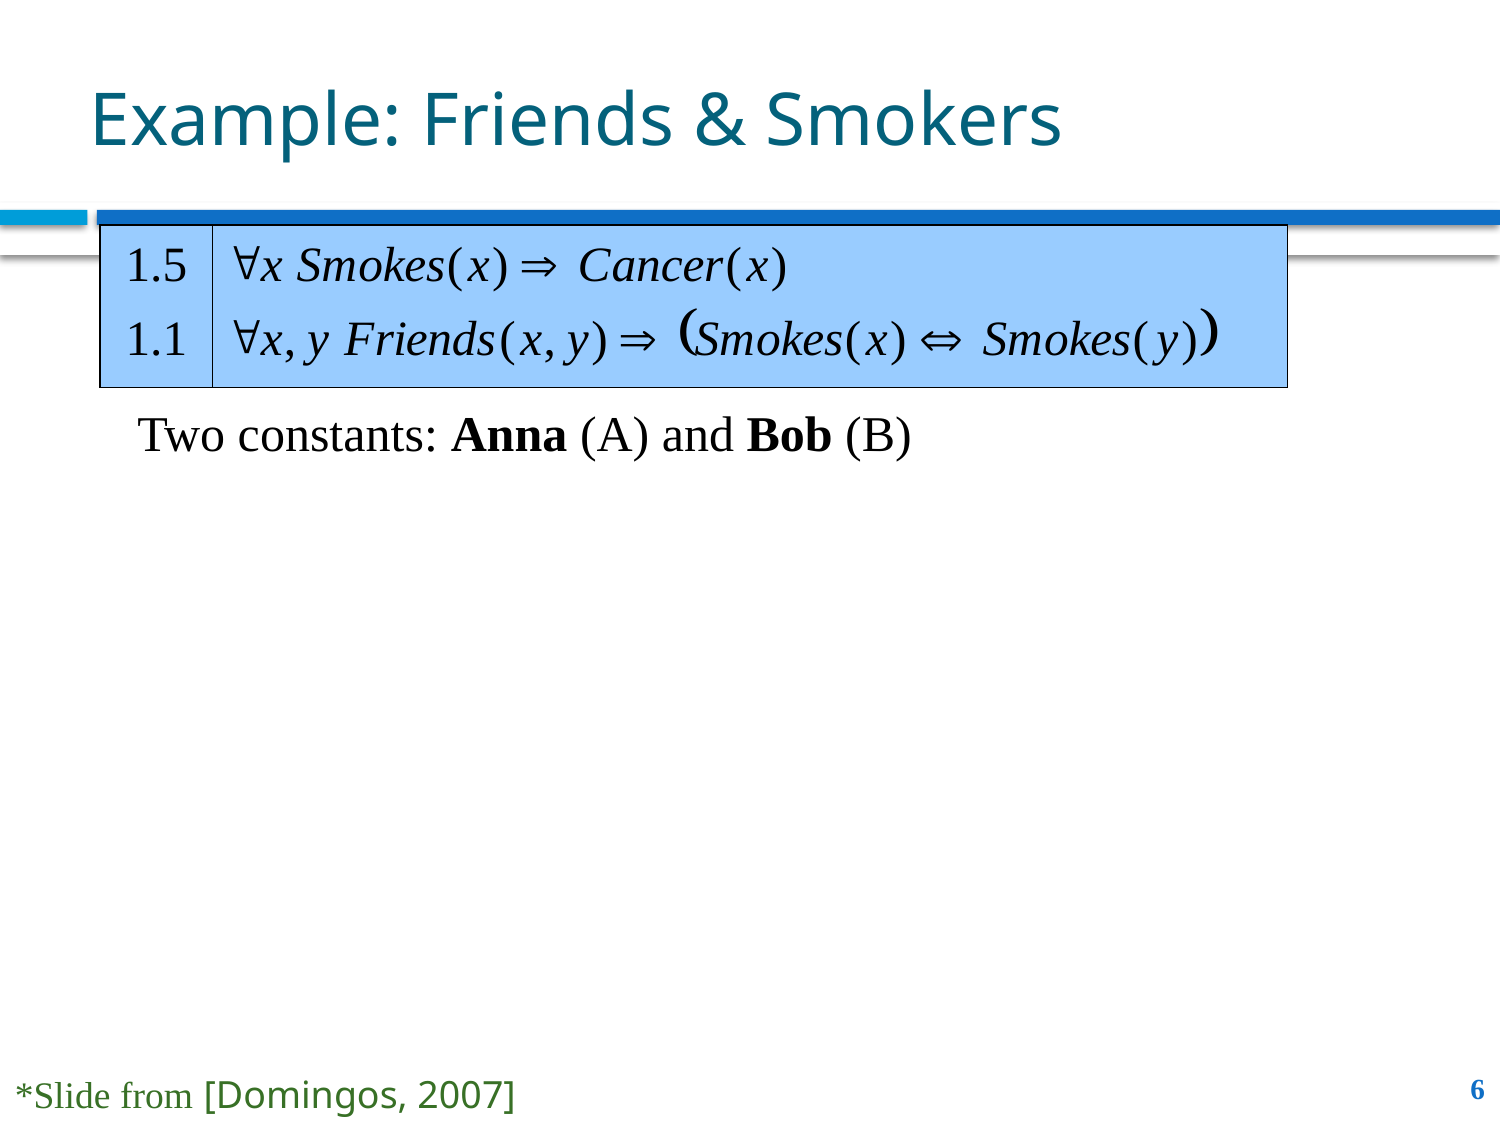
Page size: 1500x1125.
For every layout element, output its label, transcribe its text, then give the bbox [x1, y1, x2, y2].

text_box [213, 224, 1288, 388]
text_box [99, 224, 213, 388]
title Example: Friends & Smokers [75, 62, 1313, 170]
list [219, 237, 1221, 378]
slide_number 6 [1425, 1050, 1500, 1125]
text_box *Slide from [Domingos, 2007] [0, 1059, 538, 1125]
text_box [122, 235, 193, 368]
text_box Two constants: Anna (A) and Bob (B) [122, 393, 927, 469]
